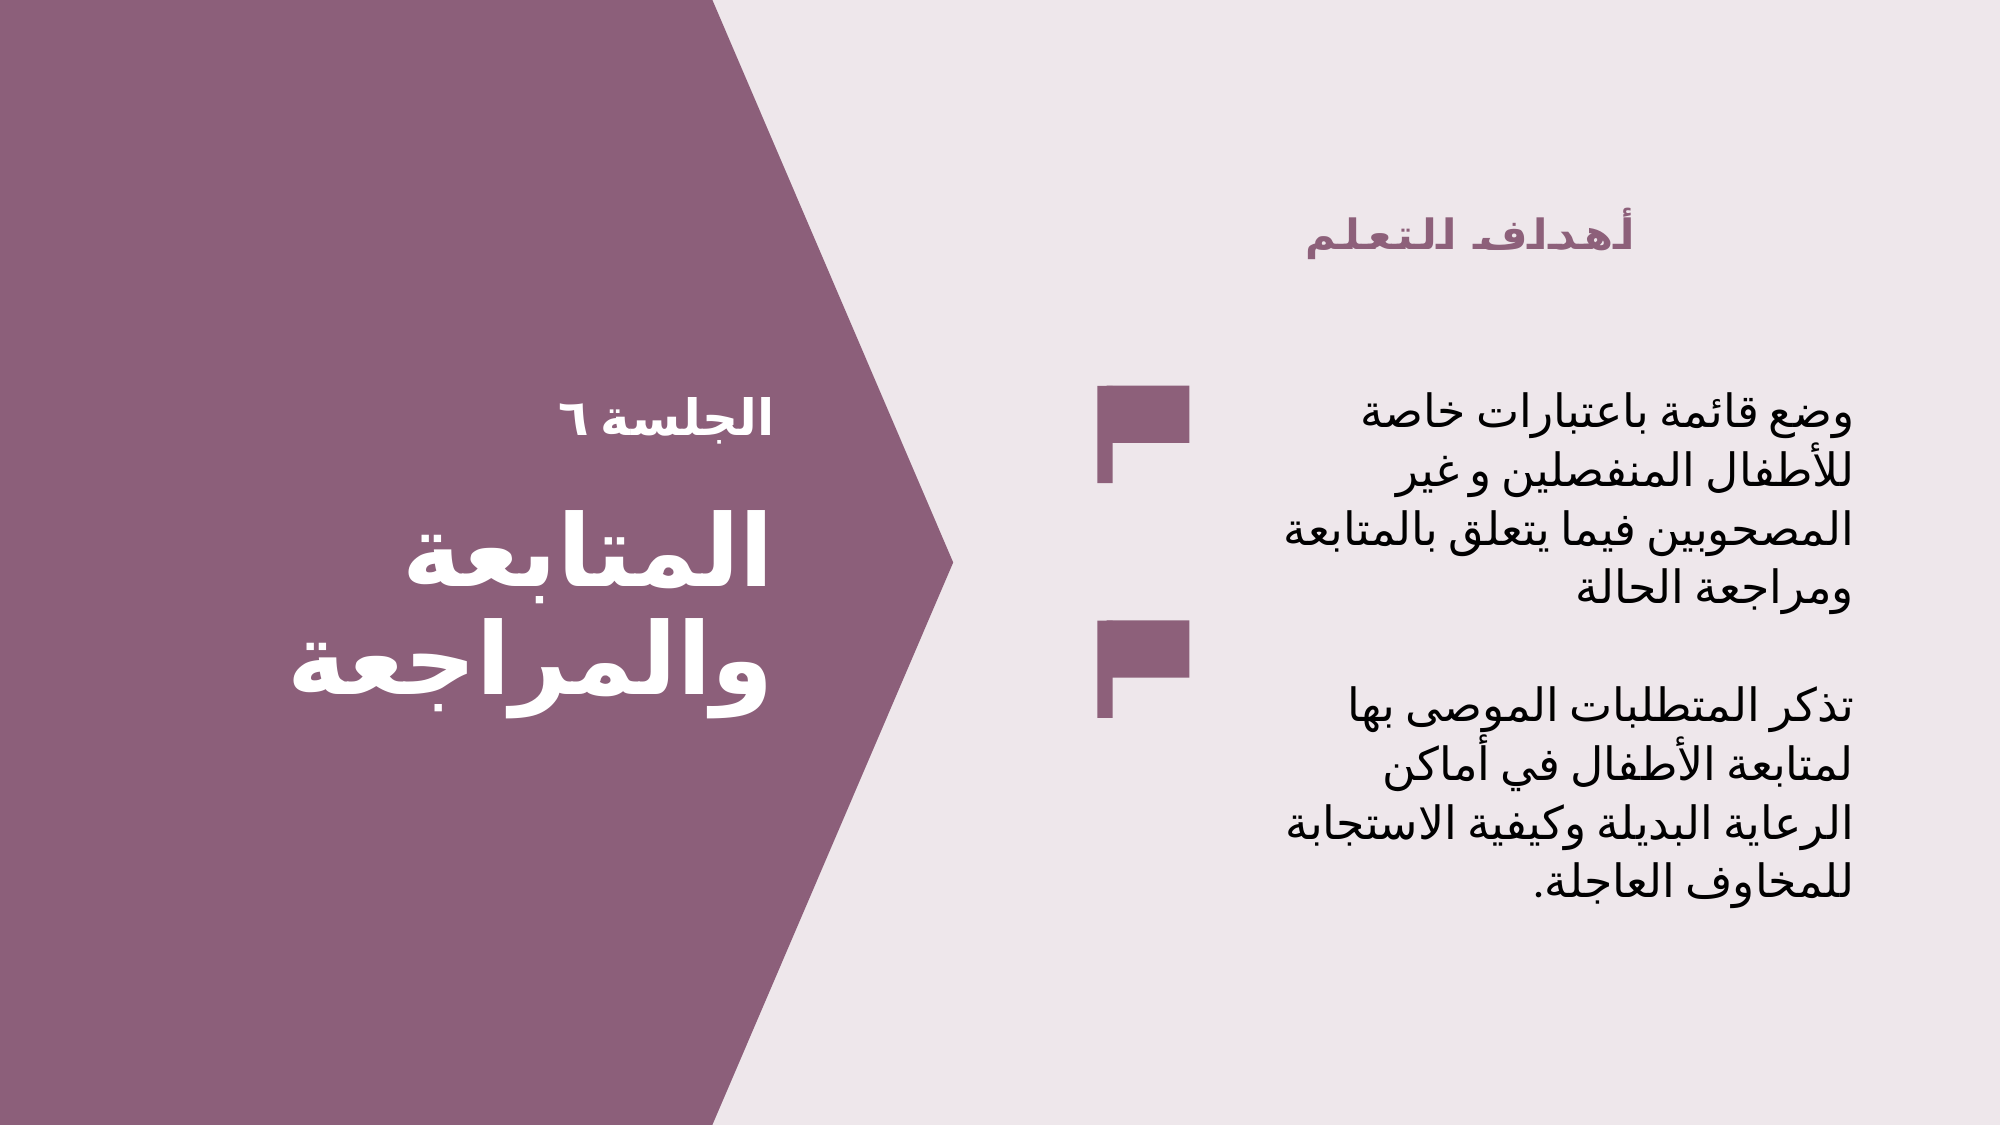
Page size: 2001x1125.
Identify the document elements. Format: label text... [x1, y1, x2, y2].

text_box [1097, 385, 1190, 484]
title الجلسة ٦ المتابعة والمراجعة [130, 508, 790, 601]
text_box وضع قائمة باعتبارات خاصة للأطفال المنفصلين و غير المصحوبين فيما يتعلق بالمتابعة ومراجعة الحالة تذكر المتطلبات الموصى بها لمتابعة الأطفال في أماكن الرعاية البديلة وكيفية الاستجابة للمخاوف العاجلة. [1240, 370, 1870, 915]
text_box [1097, 620, 1190, 719]
text_box أهداف التعلم [1097, 200, 1843, 266]
